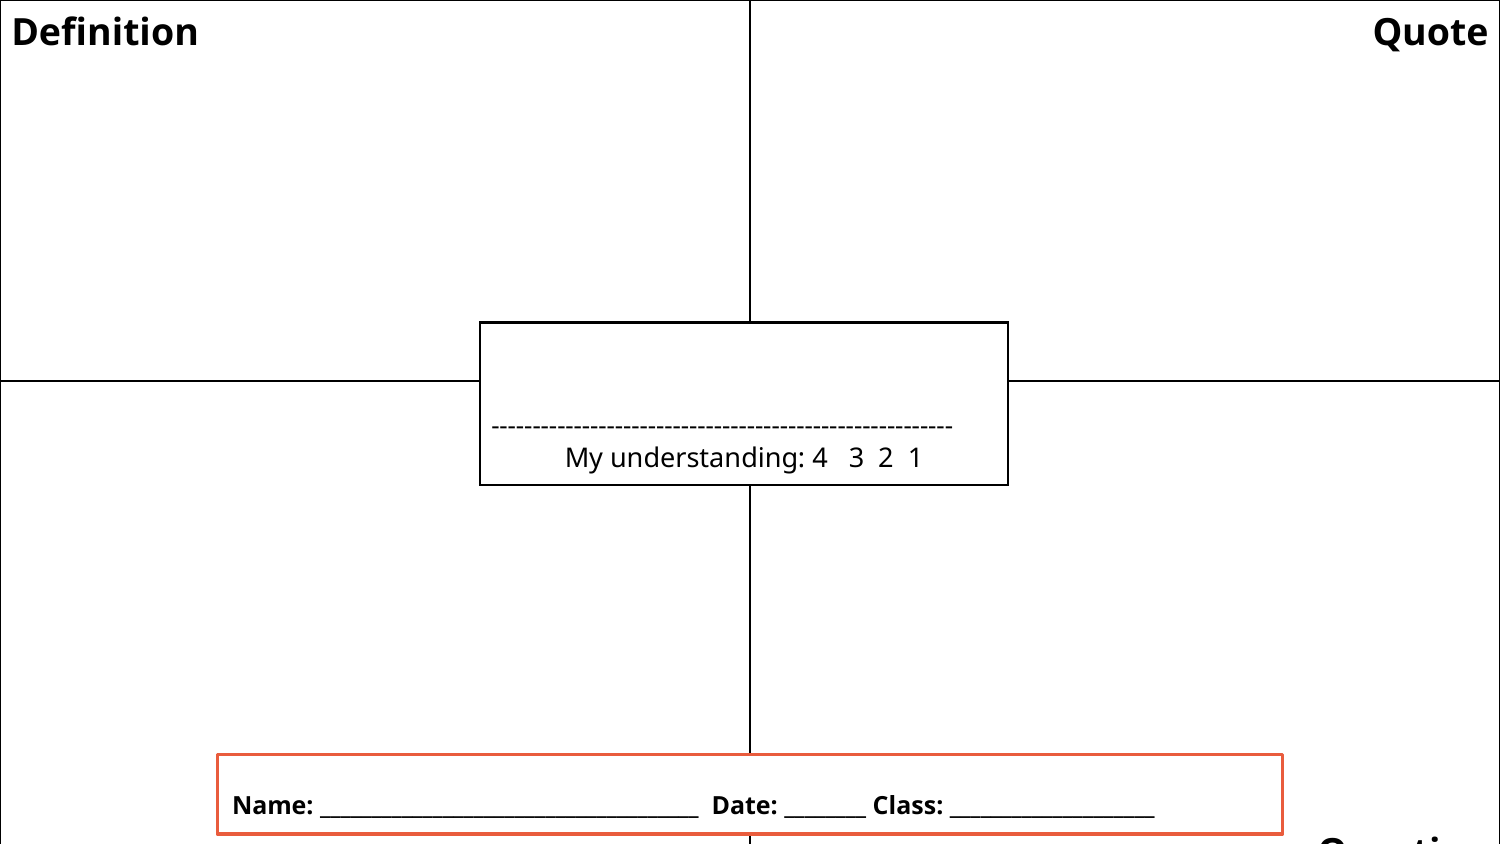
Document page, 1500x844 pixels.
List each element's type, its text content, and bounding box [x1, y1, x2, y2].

table_header Quote [751, 1, 1499, 380]
table_cell Illustration [1, 382, 749, 844]
table_header Definition [1, 1, 749, 380]
text_box Name: _____________________________________ Date: ________ Class: ____________________ [217, 754, 1283, 834]
table_cell Question [751, 382, 1499, 844]
text_box -------------------------------------------------------- My understanding: 4 3 2 1 [480, 322, 1008, 486]
